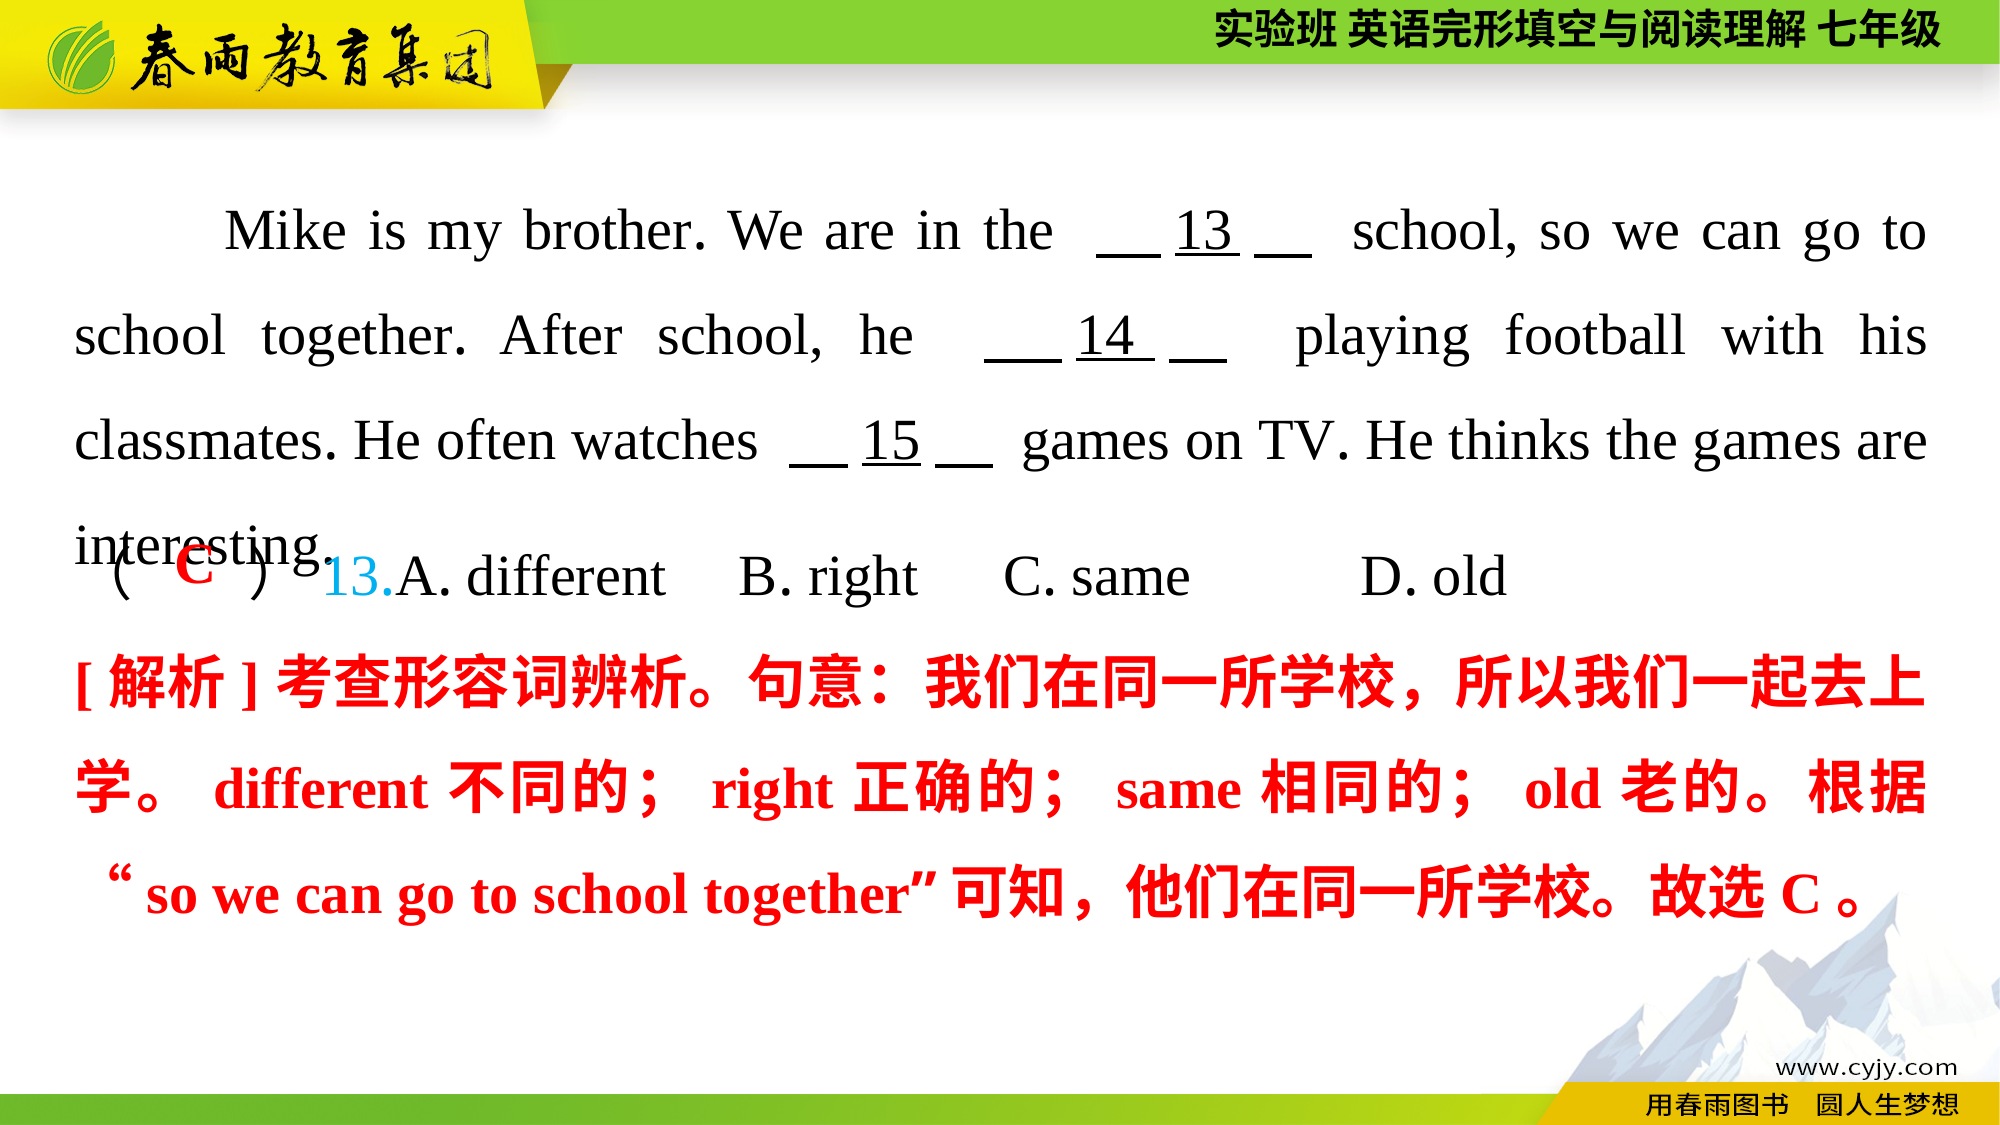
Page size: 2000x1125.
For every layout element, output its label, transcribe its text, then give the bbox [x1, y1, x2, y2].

list Mike is my brother. We are in the 13 school, so we can go to school together. After school, he 14 playing football with his classmates. He often watches 15 games on TV. He thinks the games are interesting. [59, 149, 1944, 469]
picture [0, 0, 2000, 1125]
text_box （ ）13.A. different B. right C. same D. old [59, 494, 1944, 603]
text_box C [159, 518, 232, 603]
text_box [解析]考查形容词辨析。句意：我们在同一所学校，所以我们一起去上学。different不同的；right正确的；same相同的；old老的。根据“so we can go to school together”可知，他们在同一所学校。故选C。 [59, 603, 1944, 933]
